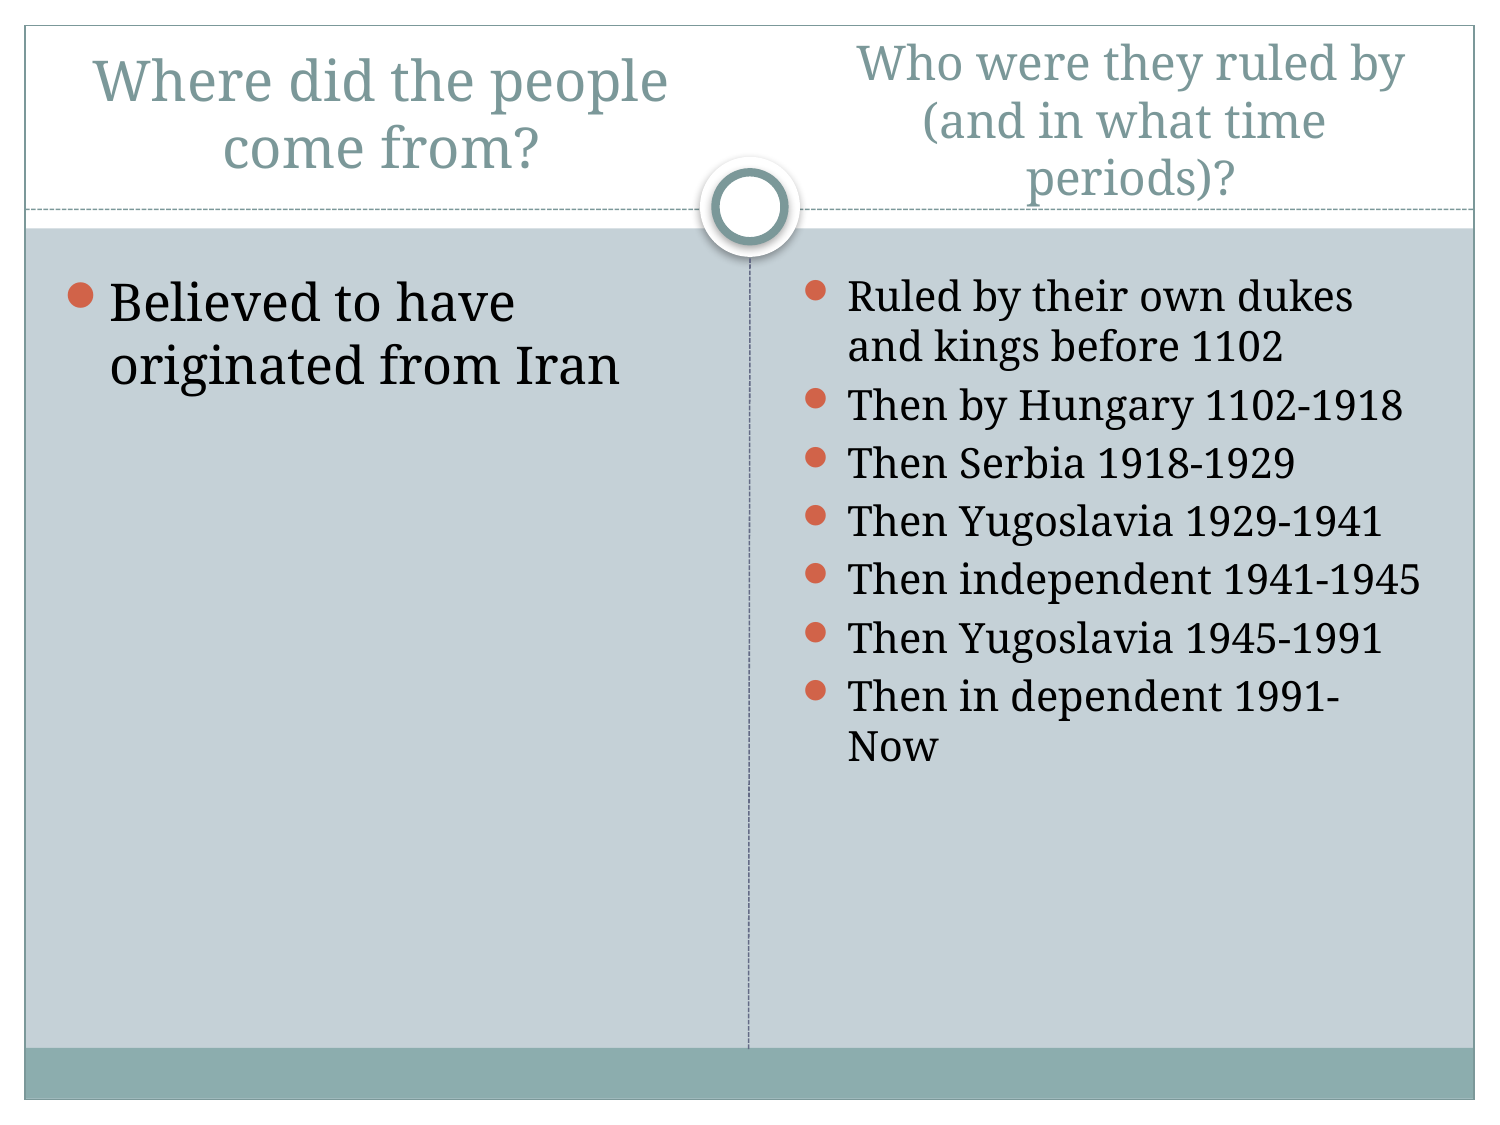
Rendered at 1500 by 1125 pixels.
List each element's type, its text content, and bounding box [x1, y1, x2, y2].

title Where did the people come from? [50, 0, 713, 188]
text_box Who were they ruled by (and in what time periods)? [799, 24, 1463, 213]
list Believed to have originated from Iran [49, 262, 712, 993]
list Ruled by their own dukes and kings before 1102 Then by Hungary 1102-1918 Then Serbia 1918-1929 Then Yugoslavia 1929-1941 Then independent 1941-1945 Then Yugoslavia 1945-1991 Then in dependent 1991- Now [787, 262, 1450, 993]
